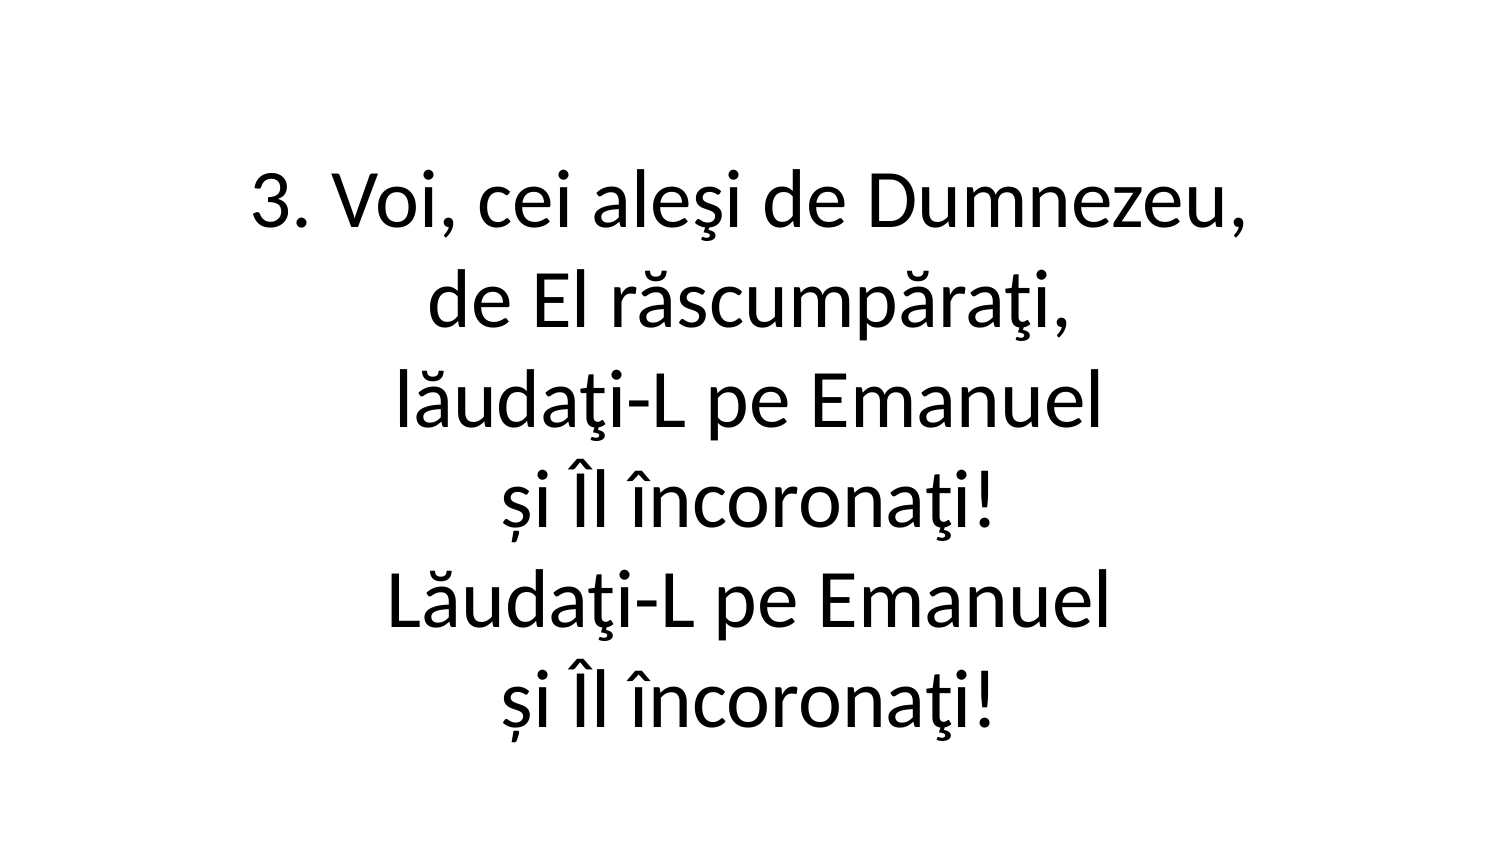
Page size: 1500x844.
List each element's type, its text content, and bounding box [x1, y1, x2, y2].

text_box 3. Voi, cei aleşi de Dumnezeu, de El răscumpăraţi, lăudaţi-L pe Emanuel și Îl încoronaţi! Lăudaţi-L pe Emanuel și Îl încoronaţi! [234, 92, 1265, 752]
